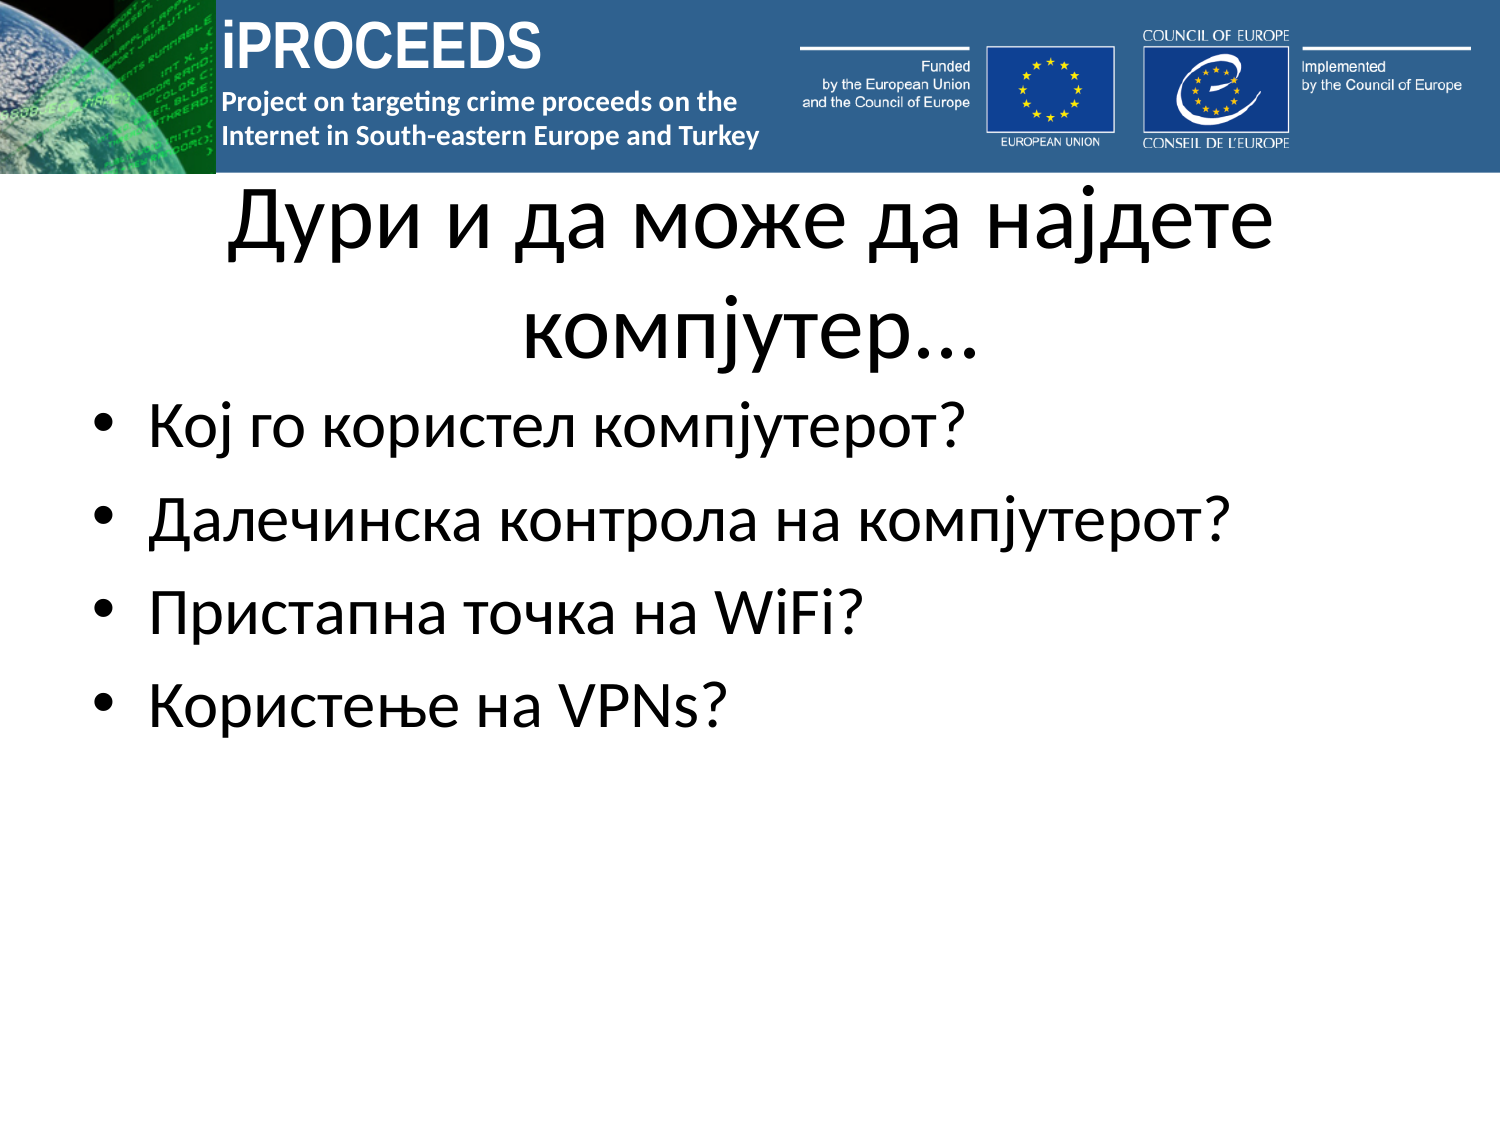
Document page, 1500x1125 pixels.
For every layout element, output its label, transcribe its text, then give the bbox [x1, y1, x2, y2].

picture [0, 0, 216, 174]
title Дури и да може да најдете компјутер... [76, 172, 1427, 361]
list Кој го користел компјутерот? Далечинска контрола на компјутерот? Пристапна точка на WiFi? Користење на VPNs? [76, 373, 1427, 1017]
picture [800, 30, 1471, 148]
